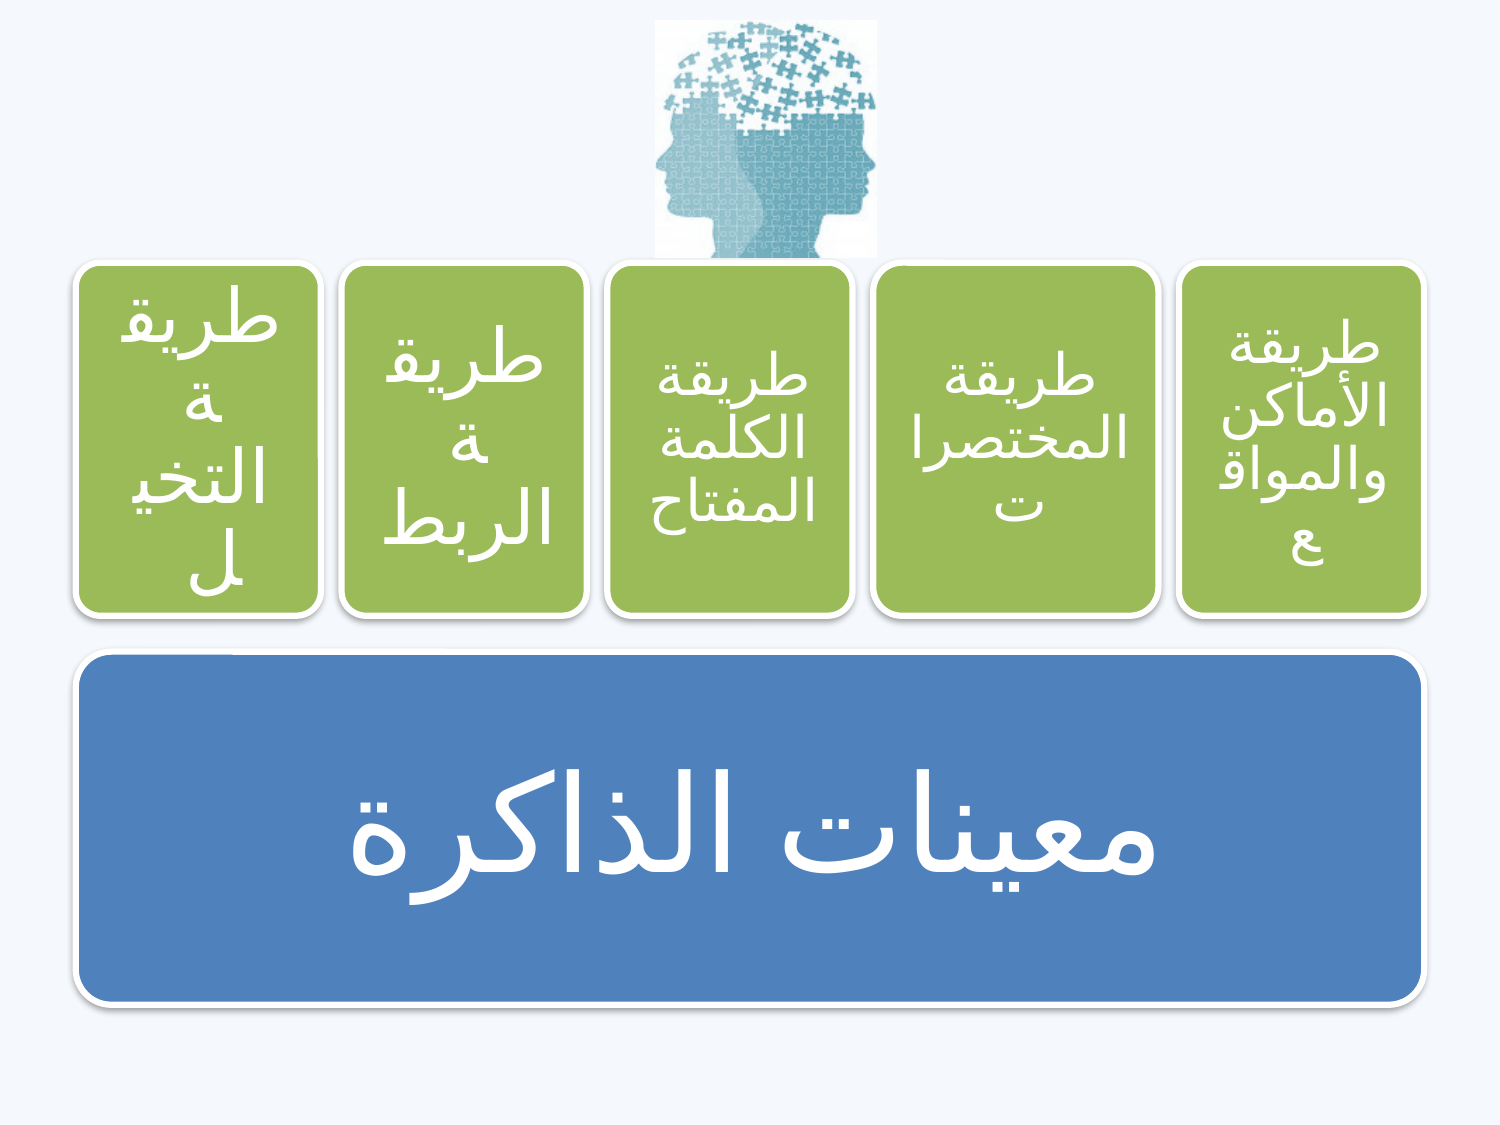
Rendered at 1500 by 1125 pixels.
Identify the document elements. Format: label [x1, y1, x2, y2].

picture [655, 20, 877, 259]
list [74, 262, 1426, 1006]
